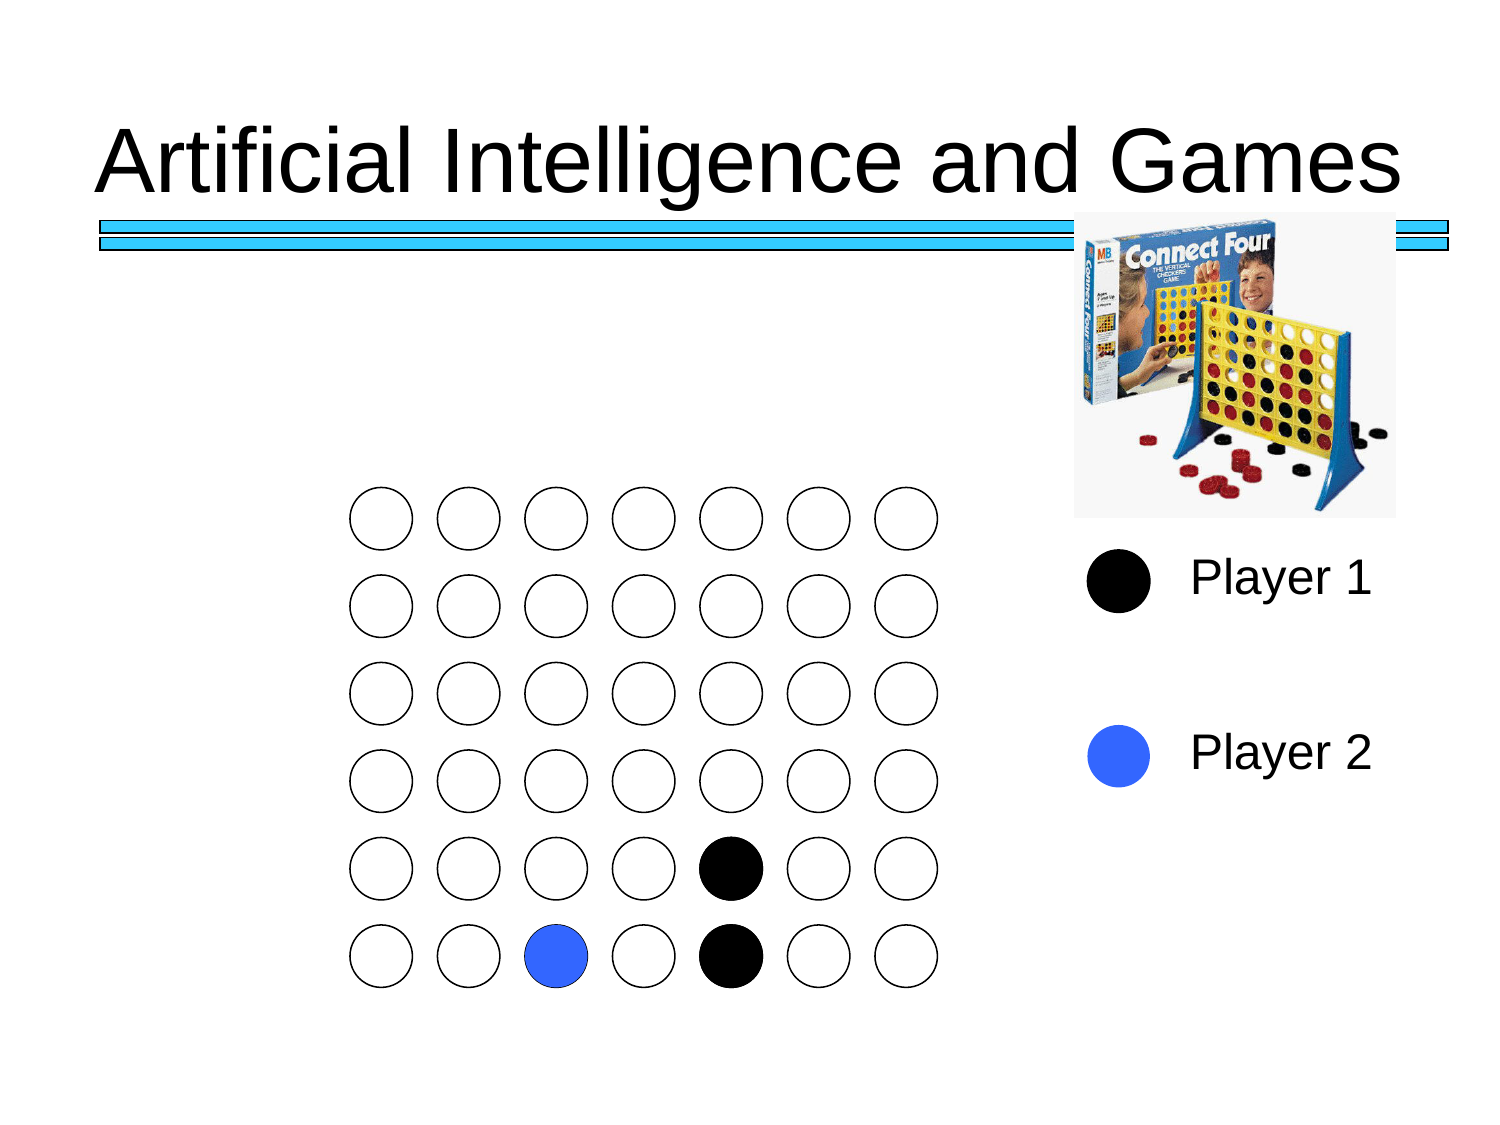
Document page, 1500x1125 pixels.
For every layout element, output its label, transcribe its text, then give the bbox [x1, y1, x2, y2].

text_box [612, 487, 675, 550]
text_box [699, 487, 763, 550]
title Artificial Intelligence and Games [37, 62, 1463, 250]
text_box [612, 924, 675, 988]
text_box [349, 487, 413, 550]
text_box [437, 487, 500, 550]
text_box [1087, 549, 1150, 613]
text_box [99, 220, 1069, 251]
text_box [437, 574, 500, 638]
text_box [874, 662, 938, 725]
text_box [437, 662, 500, 725]
text_box [699, 924, 763, 988]
text_box [349, 574, 413, 638]
text_box [524, 574, 588, 638]
text_box [524, 662, 588, 725]
text_box [349, 924, 413, 988]
text_box [699, 749, 763, 813]
text_box [787, 487, 850, 550]
text_box [787, 574, 850, 638]
text_box Player 1 [1174, 537, 1422, 613]
text_box [874, 749, 938, 813]
text_box [612, 837, 675, 900]
text_box [787, 749, 850, 813]
text_box [612, 749, 675, 813]
text_box Player 2 [1174, 712, 1422, 788]
picture [1074, 212, 1397, 519]
text_box [524, 749, 588, 813]
text_box [349, 749, 413, 813]
text_box [699, 662, 763, 725]
text_box [874, 924, 938, 988]
text_box [524, 837, 588, 900]
text_box [874, 487, 938, 550]
text_box [349, 837, 413, 900]
text_box [524, 487, 588, 550]
text_box [699, 837, 763, 900]
text_box [349, 662, 413, 725]
text_box [787, 924, 850, 988]
text_box [787, 662, 850, 725]
text_box [699, 574, 763, 638]
text_box [874, 837, 938, 900]
text_box [437, 924, 500, 988]
text_box [524, 924, 588, 988]
text_box [437, 749, 500, 813]
text_box [874, 574, 938, 638]
text_box [612, 574, 675, 638]
text_box [1087, 724, 1150, 788]
text_box [437, 837, 500, 900]
text_box [612, 662, 675, 725]
text_box [787, 837, 850, 900]
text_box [1401, 220, 1449, 251]
